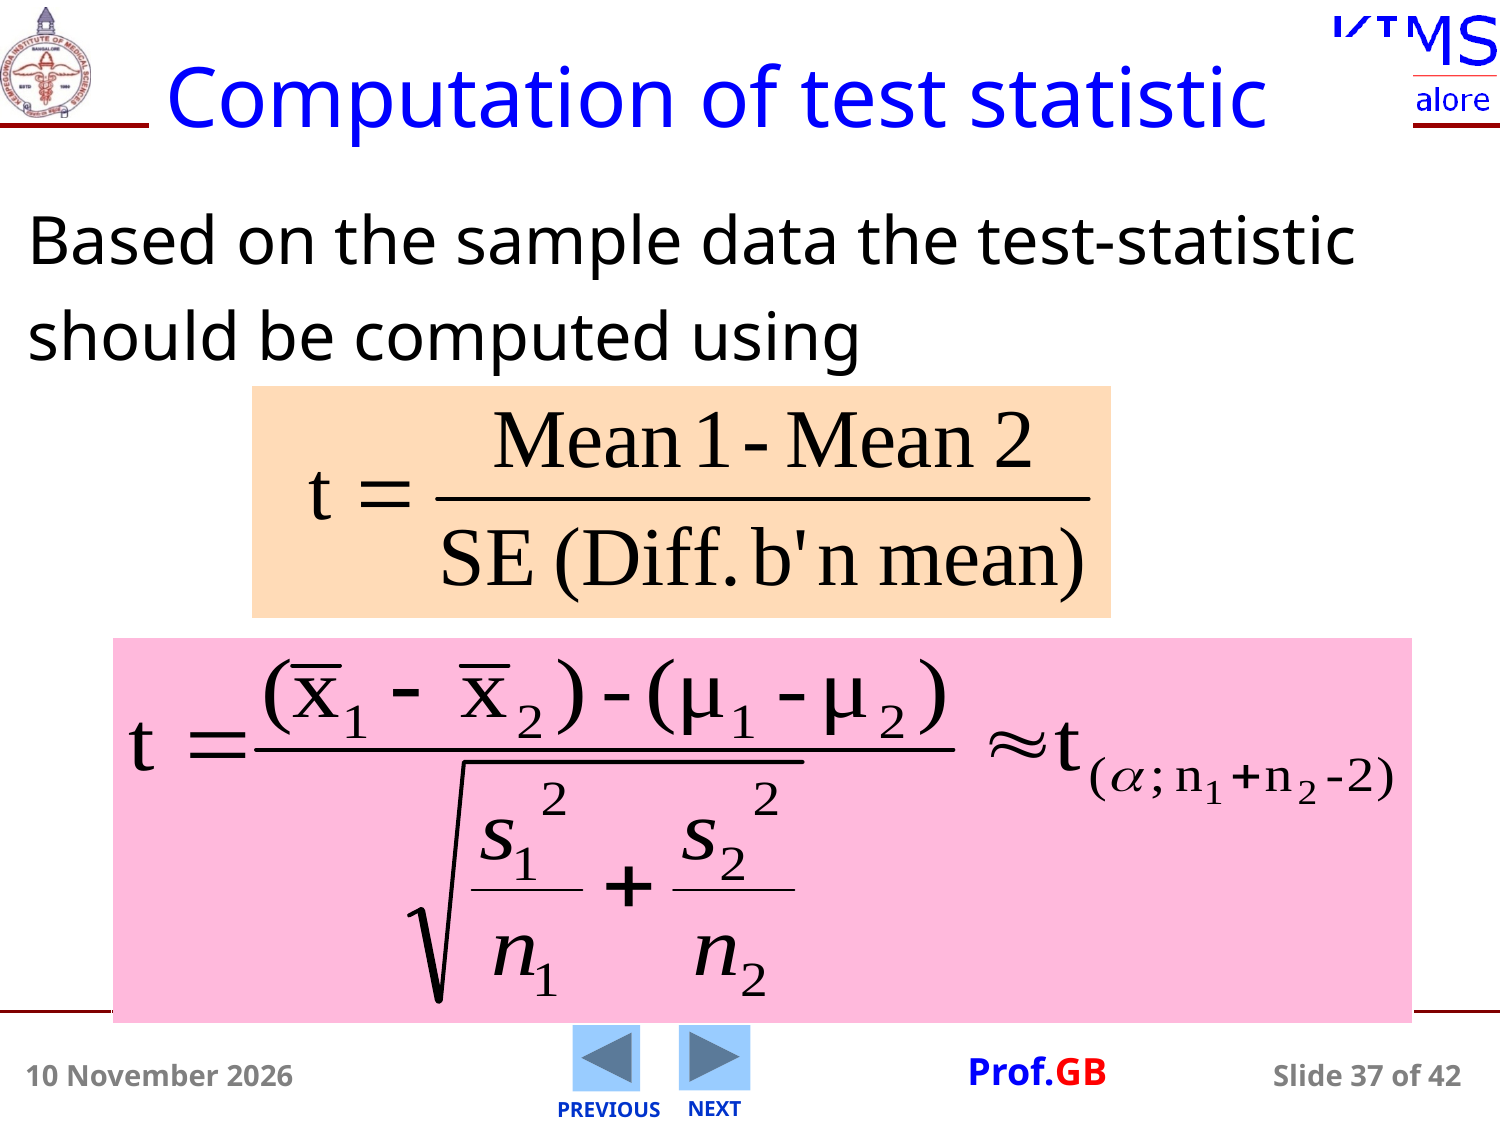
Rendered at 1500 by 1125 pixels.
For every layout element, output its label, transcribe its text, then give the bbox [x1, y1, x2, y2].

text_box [253, 387, 1110, 618]
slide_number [10, 1051, 396, 1103]
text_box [112, 637, 1413, 1024]
picture [1330, 12, 1500, 118]
text_box Computation of test statistic [149, 37, 1413, 150]
picture [0, 7, 91, 118]
text_box Based on the sample data the test-statistic should be computed using [12, 174, 1500, 382]
